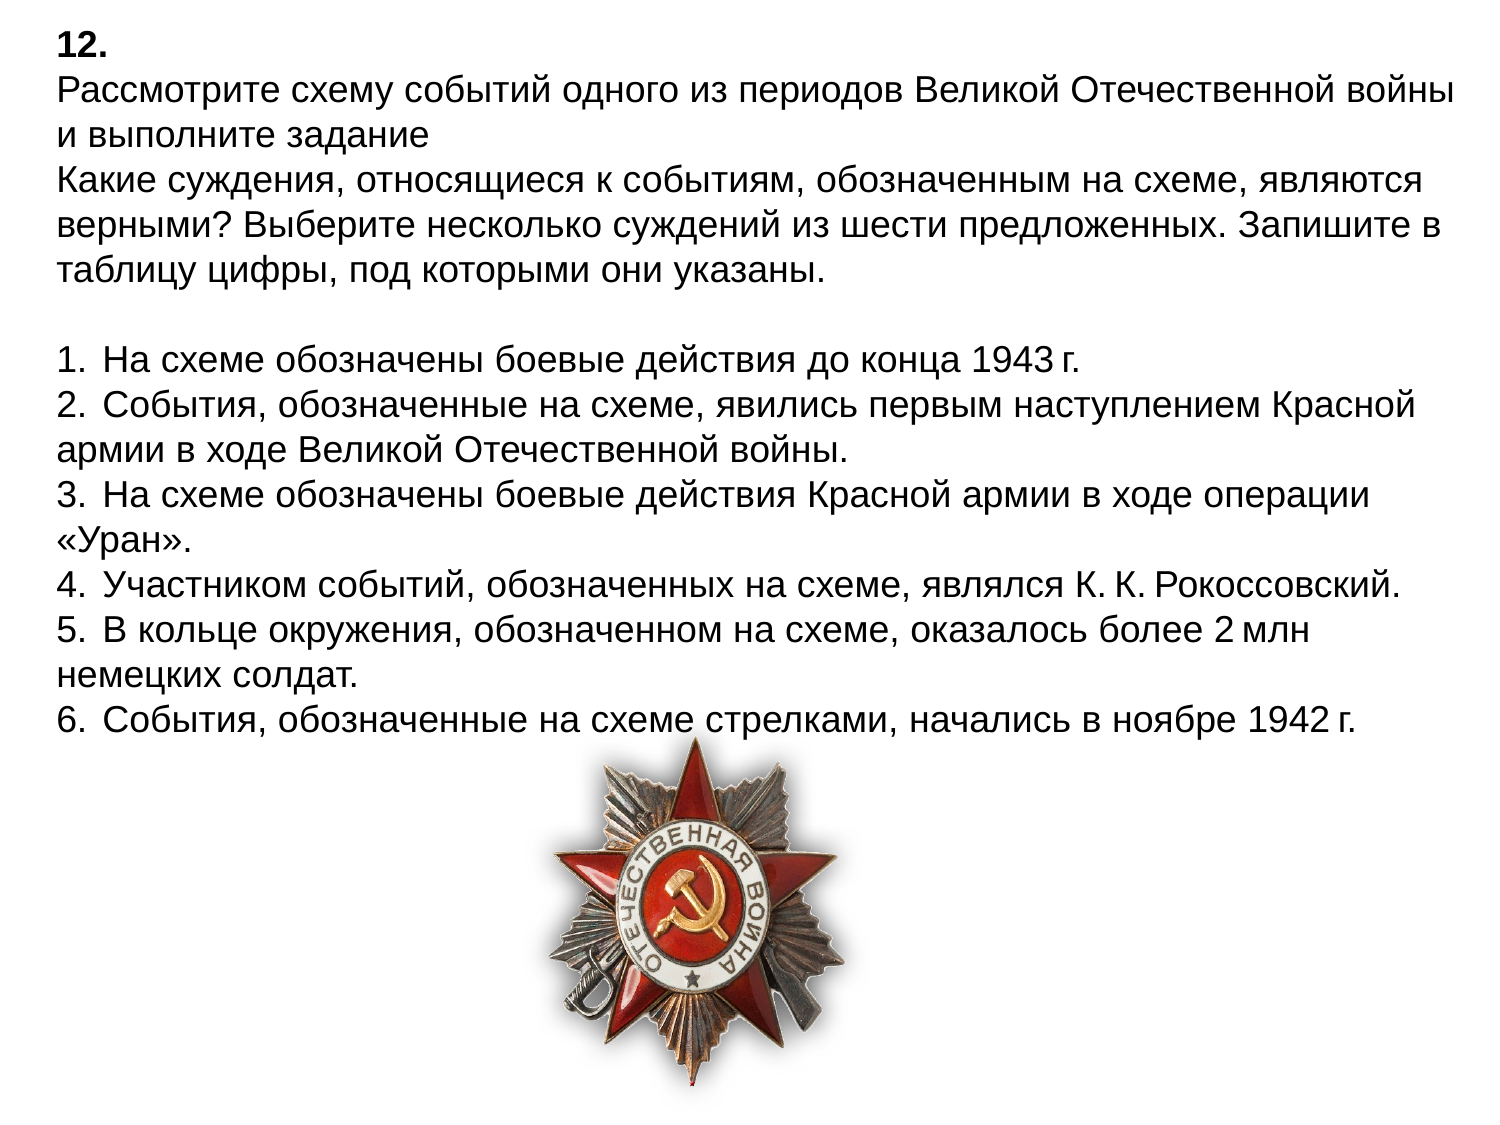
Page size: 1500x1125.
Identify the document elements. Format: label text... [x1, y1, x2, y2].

text_box 12. Рассмотрите схему событий одного из периодов Великой Отечественной войны и выполните задание Какие суждения, относящиеся к событиям, обозначенным на схеме, являются верными? Выберите несколько суждений из шести предложенных. Запишите в таблицу цифры, под которыми они указаны. 1. На схеме обозначены боевые действия до конца 1943 г. 2. События, обозначенные на схеме, явились первым наступлением Красной армии в ходе Великой Отечественной войны. 3. На схеме обозначены боевые действия Красной армии в ходе операции «Уран». 4. Участником событий, обозначенных на схеме, являлся К. К. Рокоссовский. 5. В кольце окружения, обозначенном на схеме, оказалось более 2 млн немецких солдат. 6. События, обозначенные на схеме стрелками, начались в ноябре 1942 г. [41, 12, 1500, 748]
picture [537, 727, 857, 1104]
